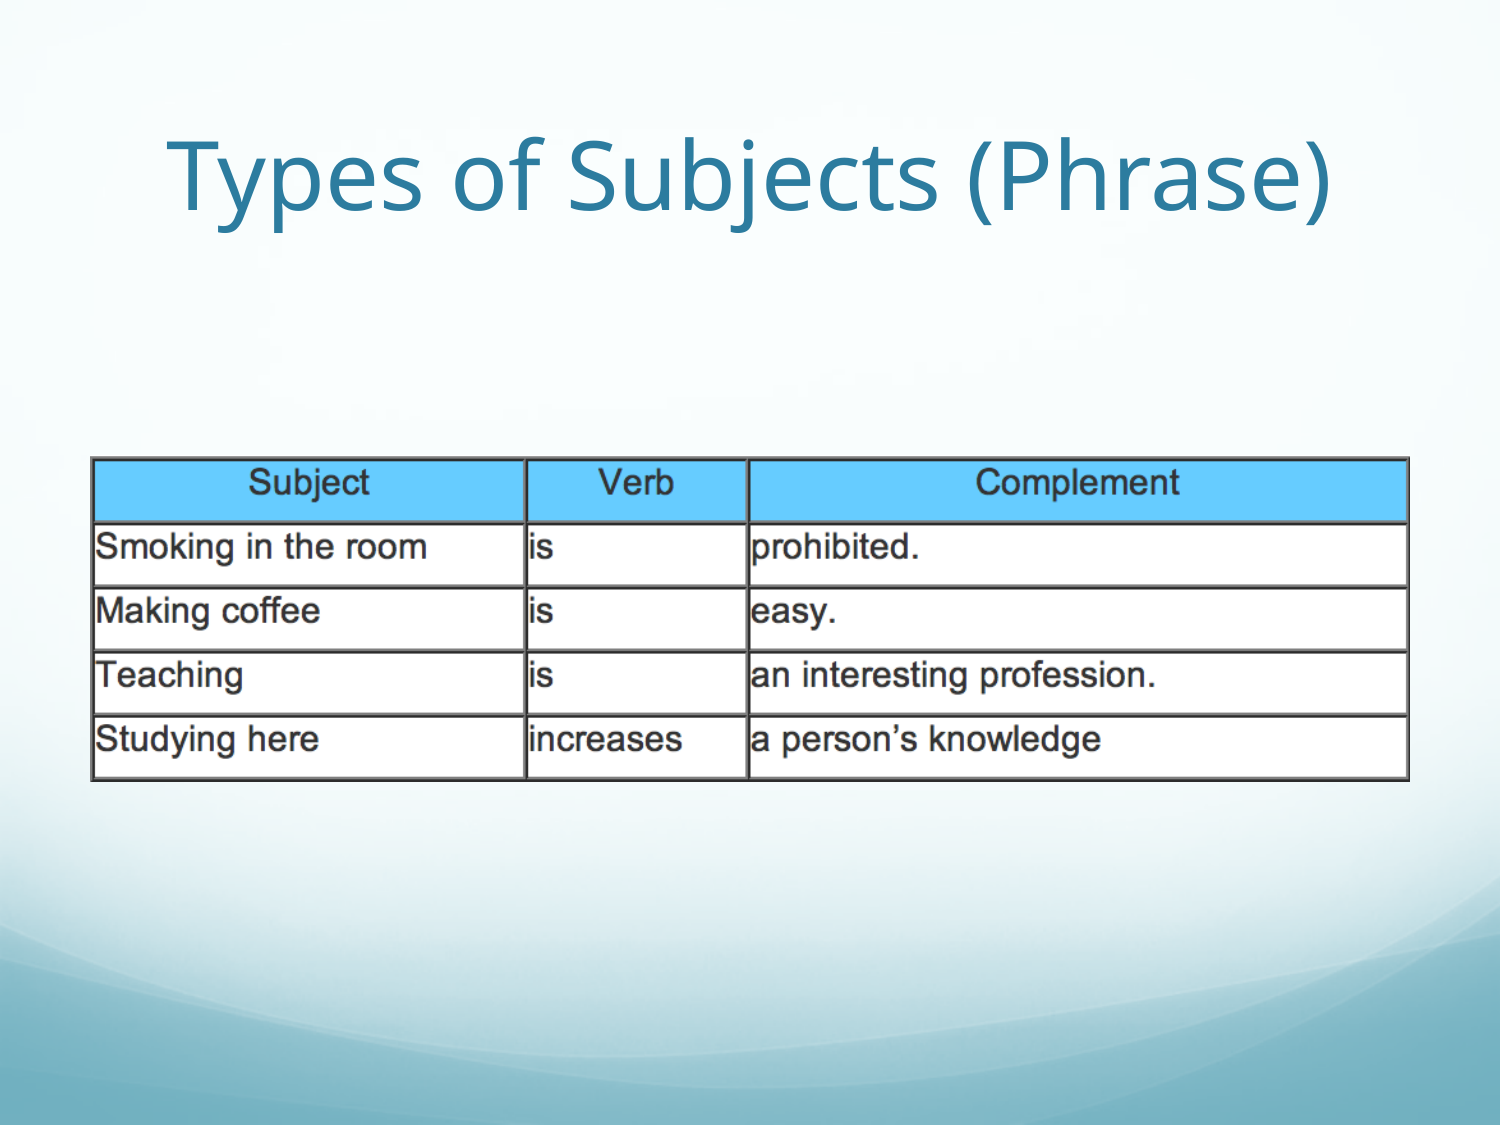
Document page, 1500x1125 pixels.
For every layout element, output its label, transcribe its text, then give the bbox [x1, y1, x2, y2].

title Types of Subjects (Phrase) [90, 17, 1410, 237]
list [89, 261, 1410, 976]
